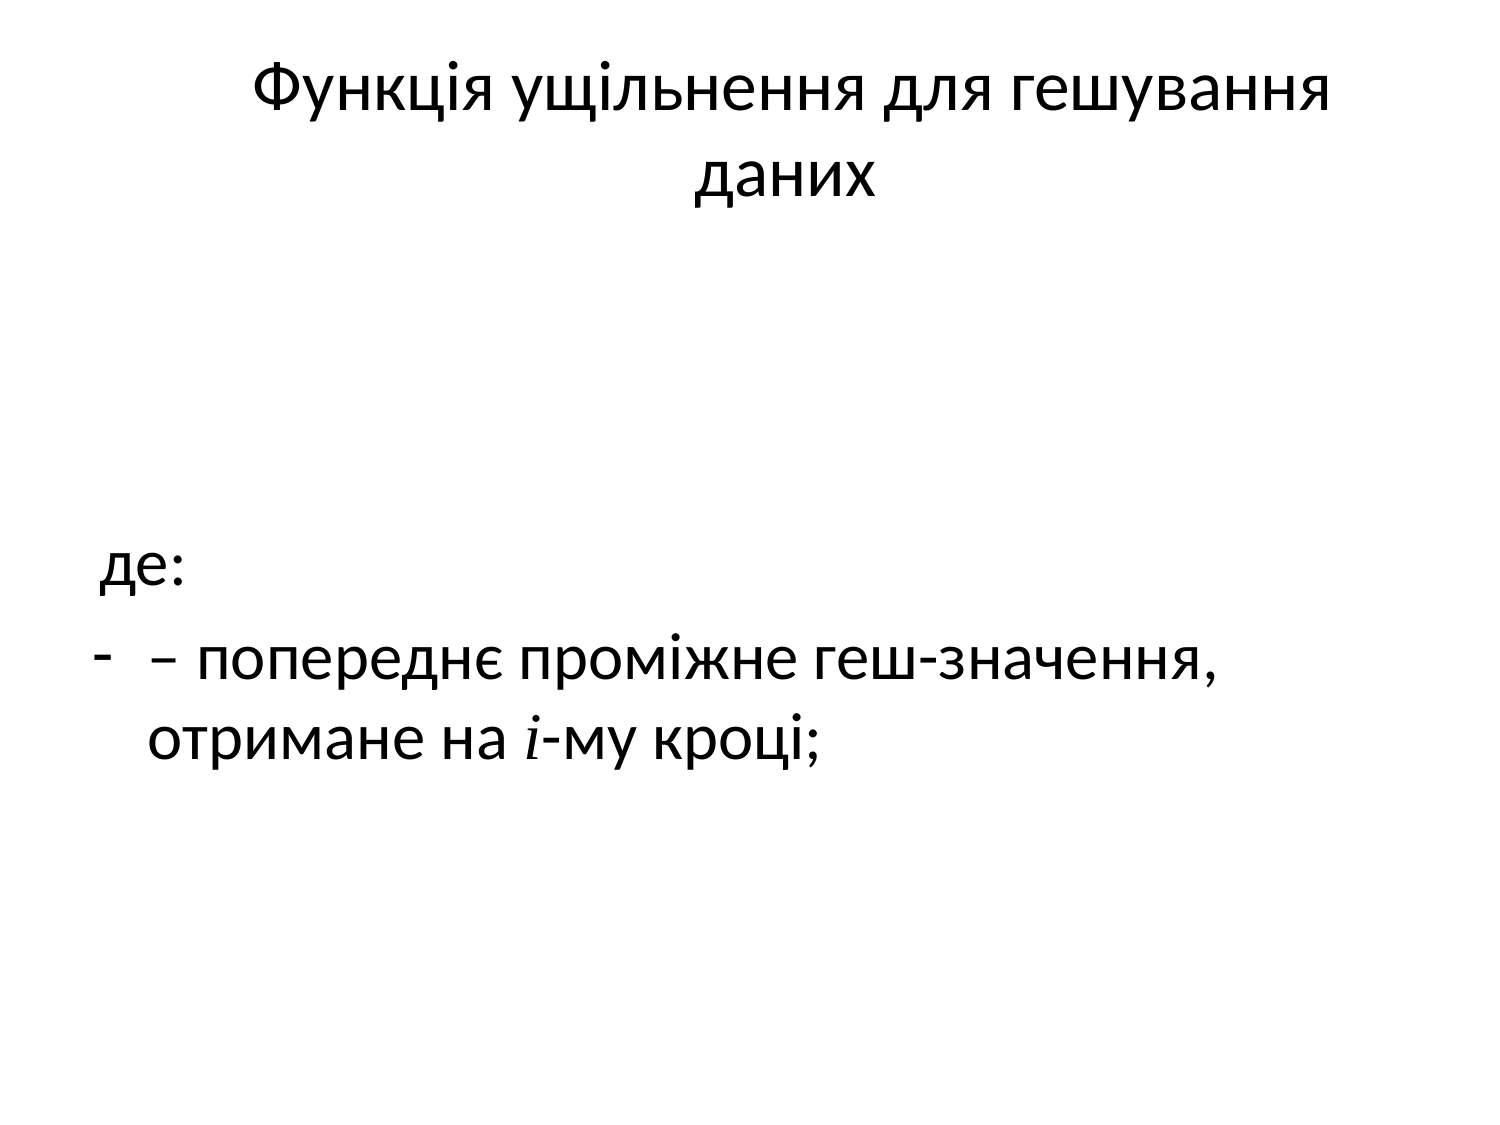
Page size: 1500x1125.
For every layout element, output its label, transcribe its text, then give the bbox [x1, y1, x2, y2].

title Функція ущільнення для гешування даних [147, 30, 1424, 219]
